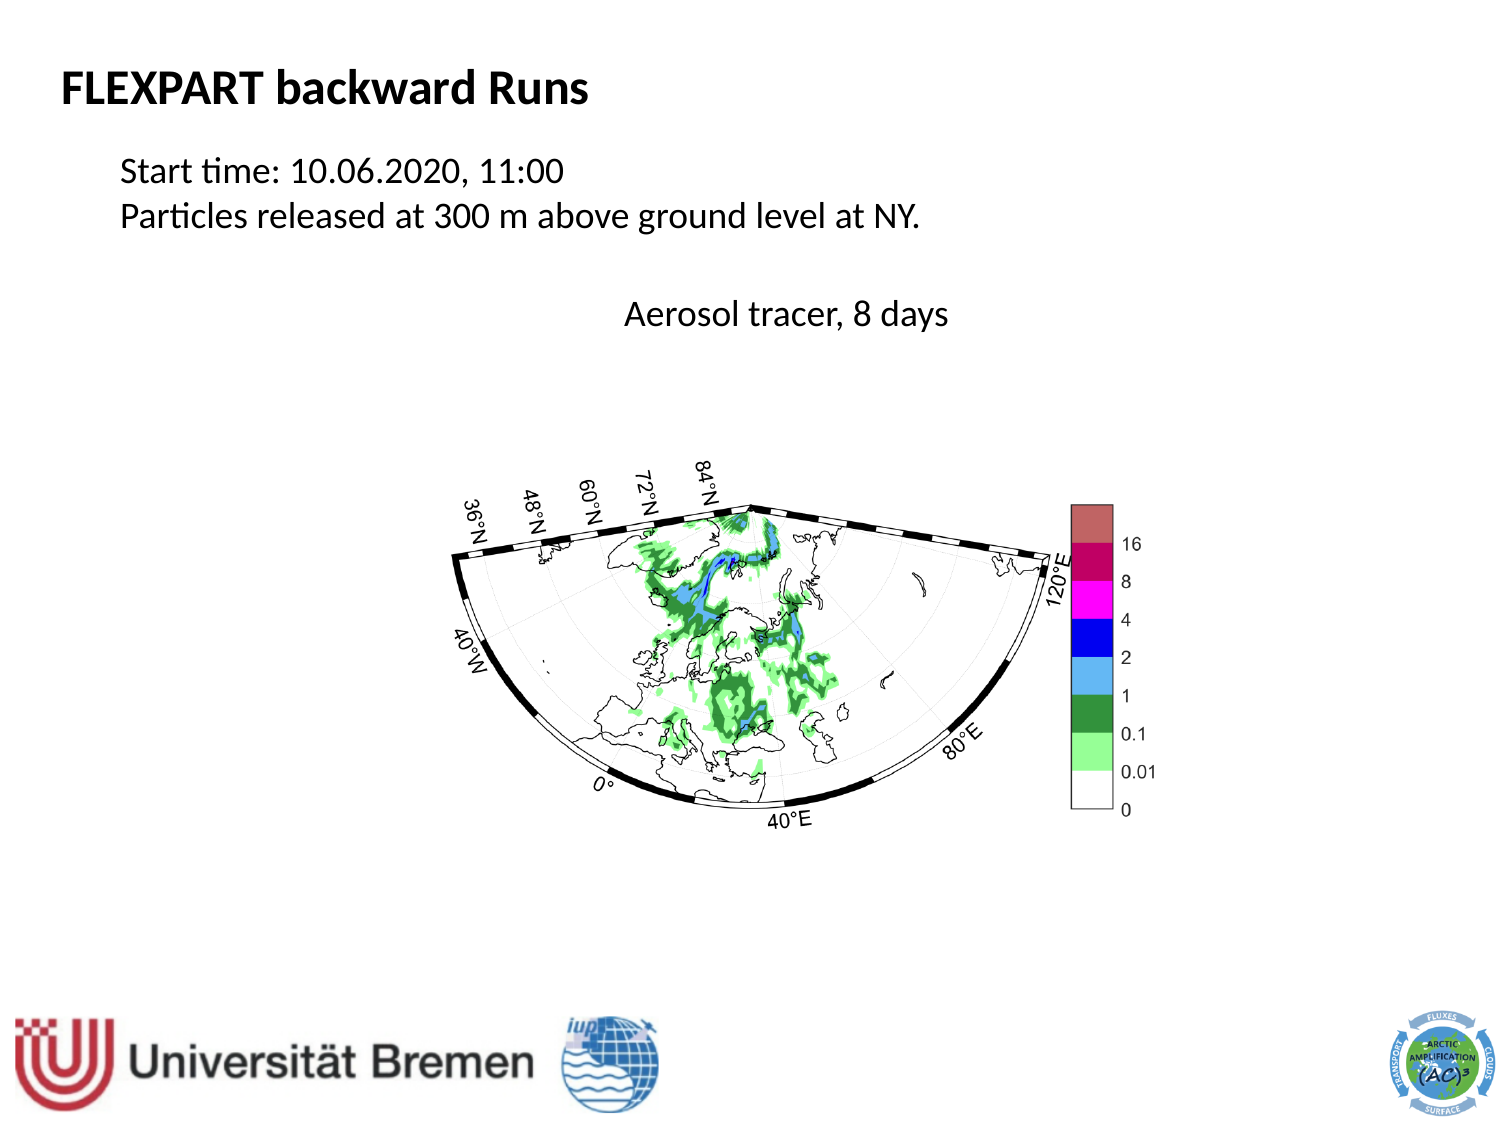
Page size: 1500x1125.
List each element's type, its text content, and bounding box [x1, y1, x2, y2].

picture [1382, 1007, 1500, 1125]
picture [351, 339, 1227, 997]
text_box Start time: 10.06.2020, 11:00 Particles released at 300 m above ground level at NY. [105, 138, 1008, 244]
text_box FLEXPART backward Runs [46, 46, 950, 122]
picture [0, 1001, 680, 1125]
text_box Aerosol tracer, 8 days [609, 281, 1020, 338]
